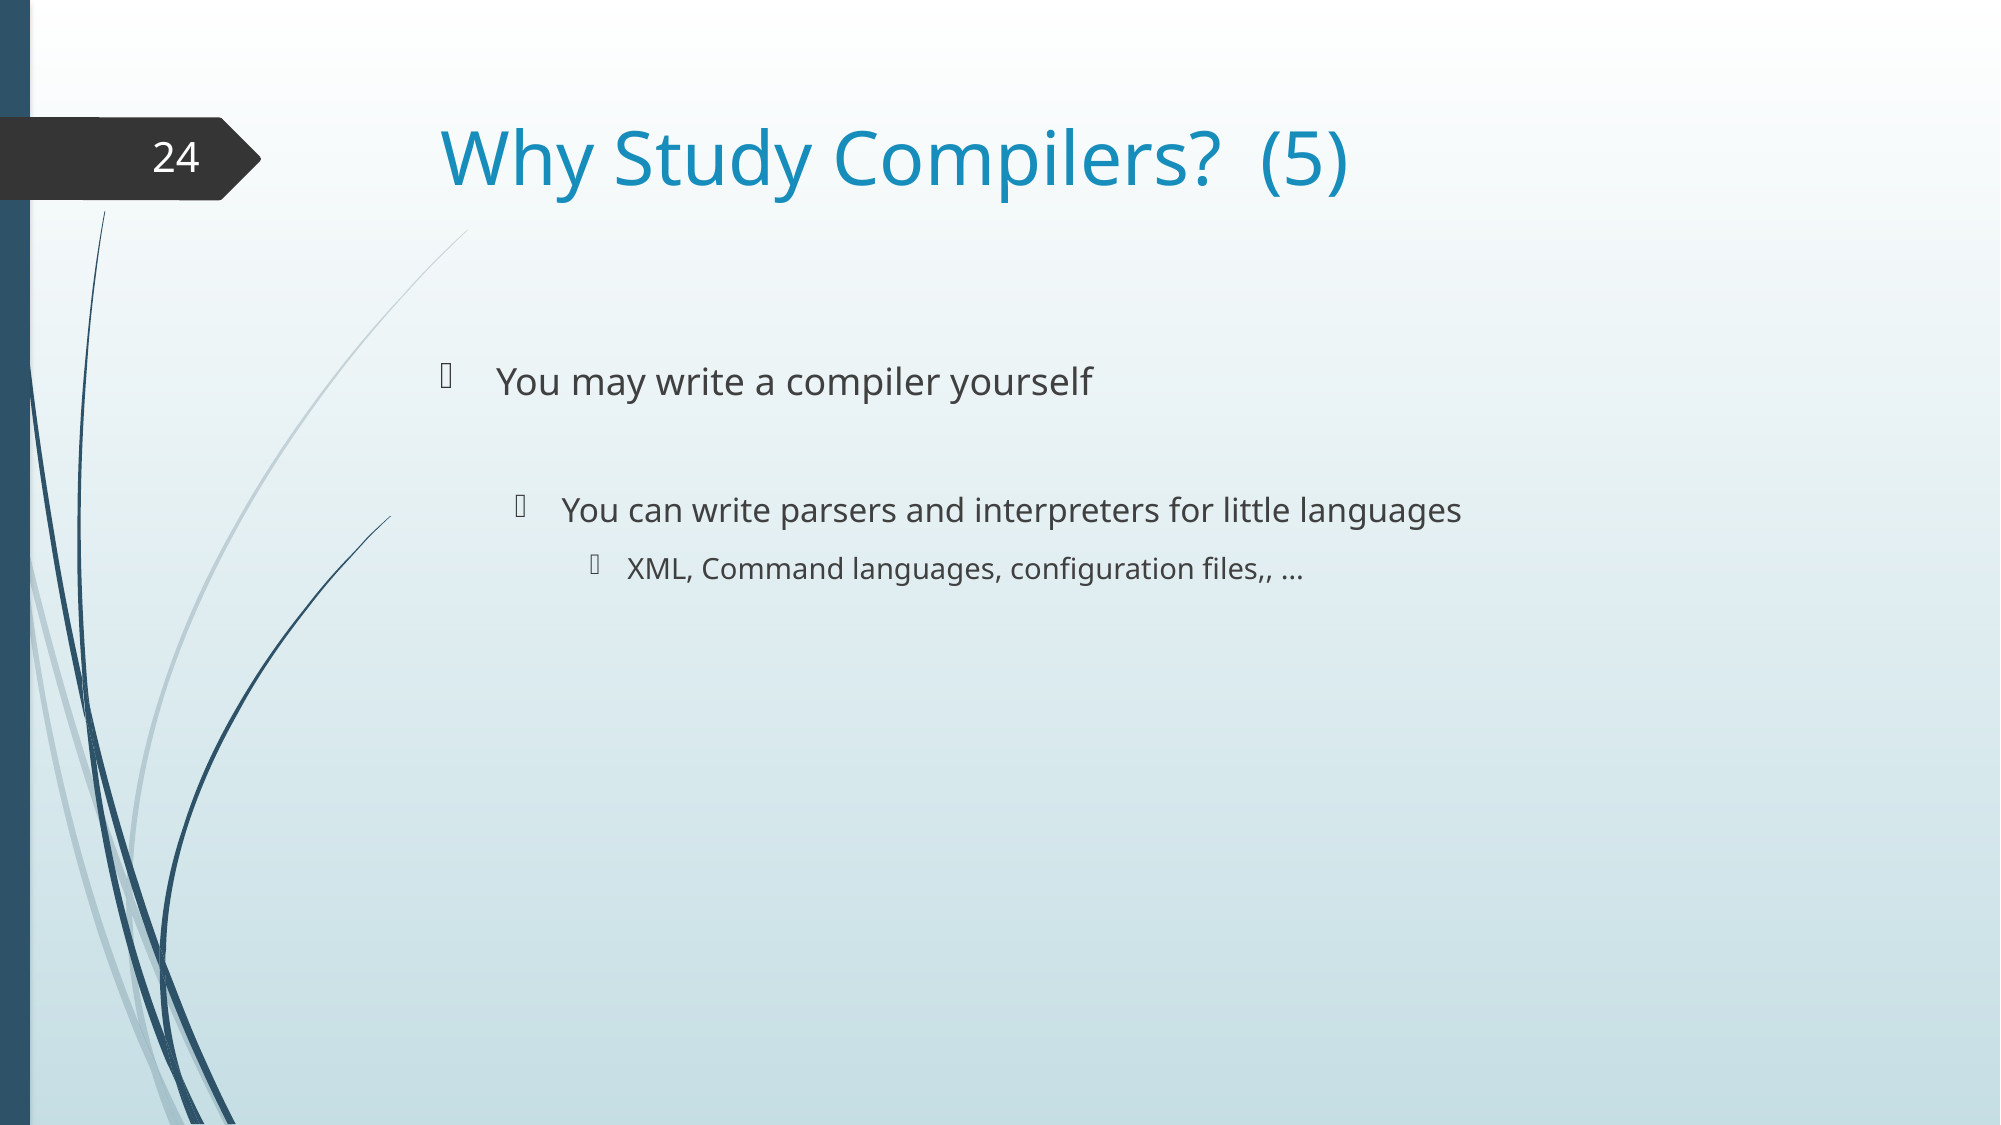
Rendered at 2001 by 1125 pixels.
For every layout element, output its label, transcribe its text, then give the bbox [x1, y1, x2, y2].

title Why Study Compilers? (5) [425, 102, 1888, 313]
slide_number 24 [87, 129, 216, 190]
list You may write a compiler yourself You can write parsers and interpreters for little languages XML, Command languages, configuration files,, … [424, 350, 1888, 988]
